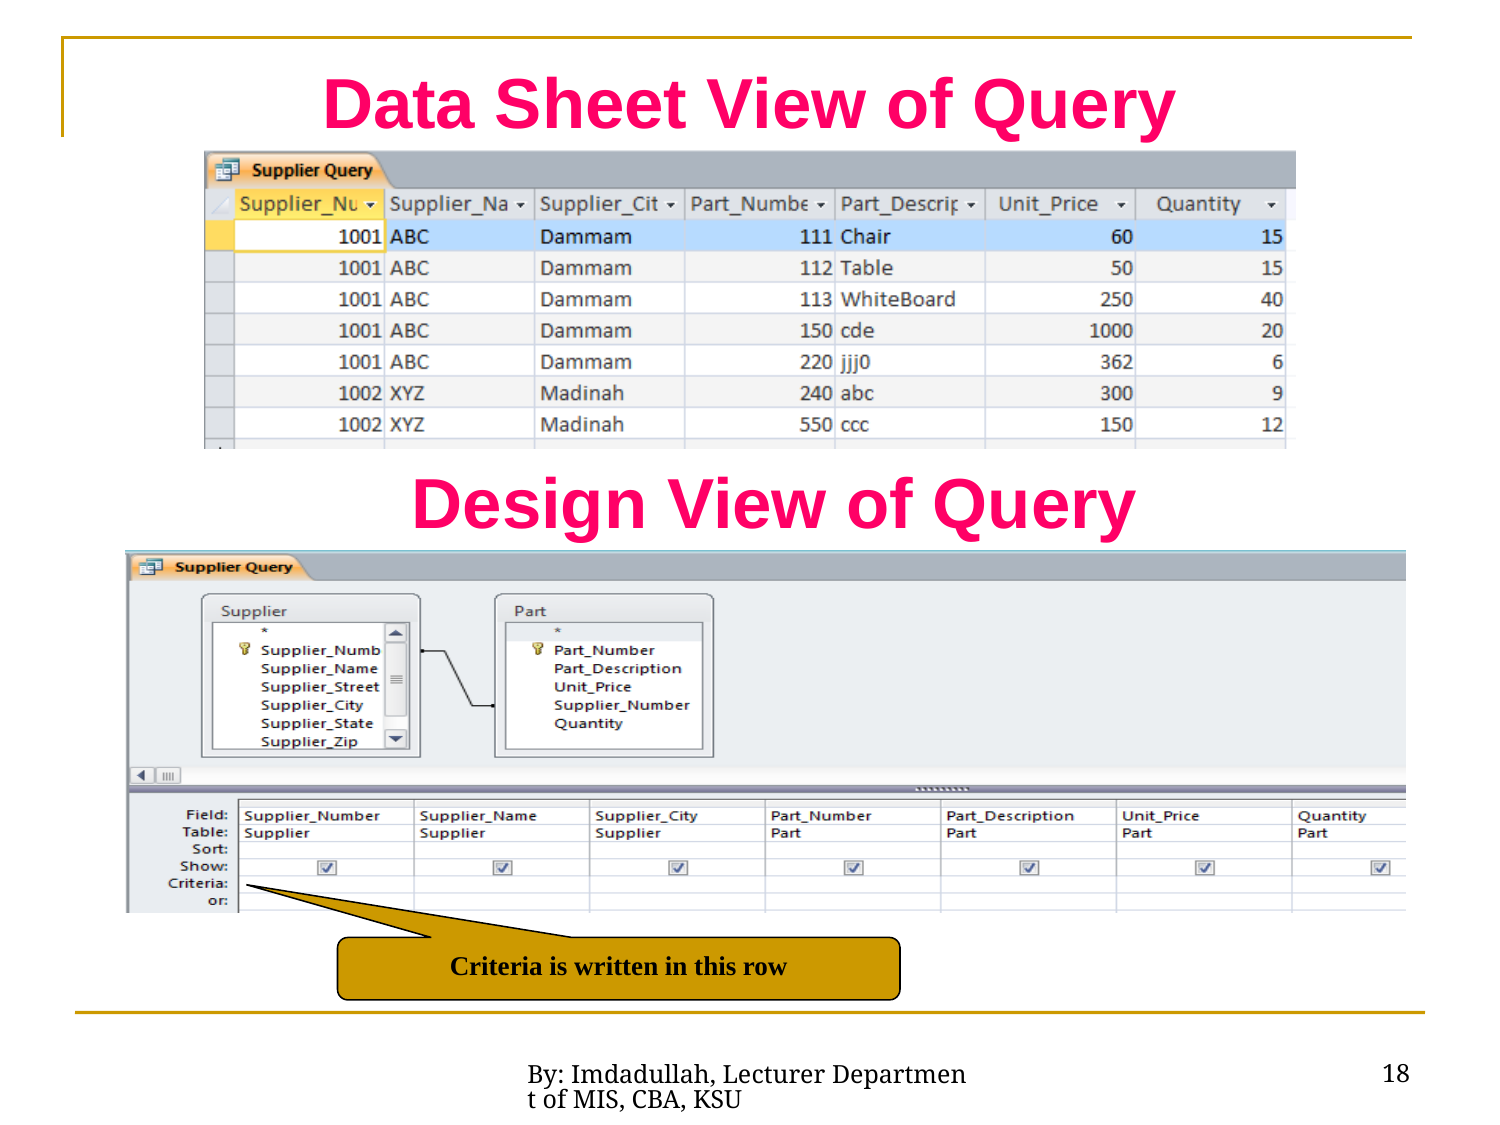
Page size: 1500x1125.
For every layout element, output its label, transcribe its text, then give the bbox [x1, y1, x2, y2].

text_box Design View of Query [99, 450, 1450, 563]
slide_number 18 [1074, 1024, 1425, 1100]
title Data Sheet View of Query [75, 50, 1425, 163]
picture [124, 550, 1406, 913]
text_box Criteria is written in this row [337, 921, 901, 1000]
footer By: Imdadullah, Lecturer Department of MIS, CBA, KSU [512, 1025, 988, 1100]
picture [204, 150, 1296, 449]
